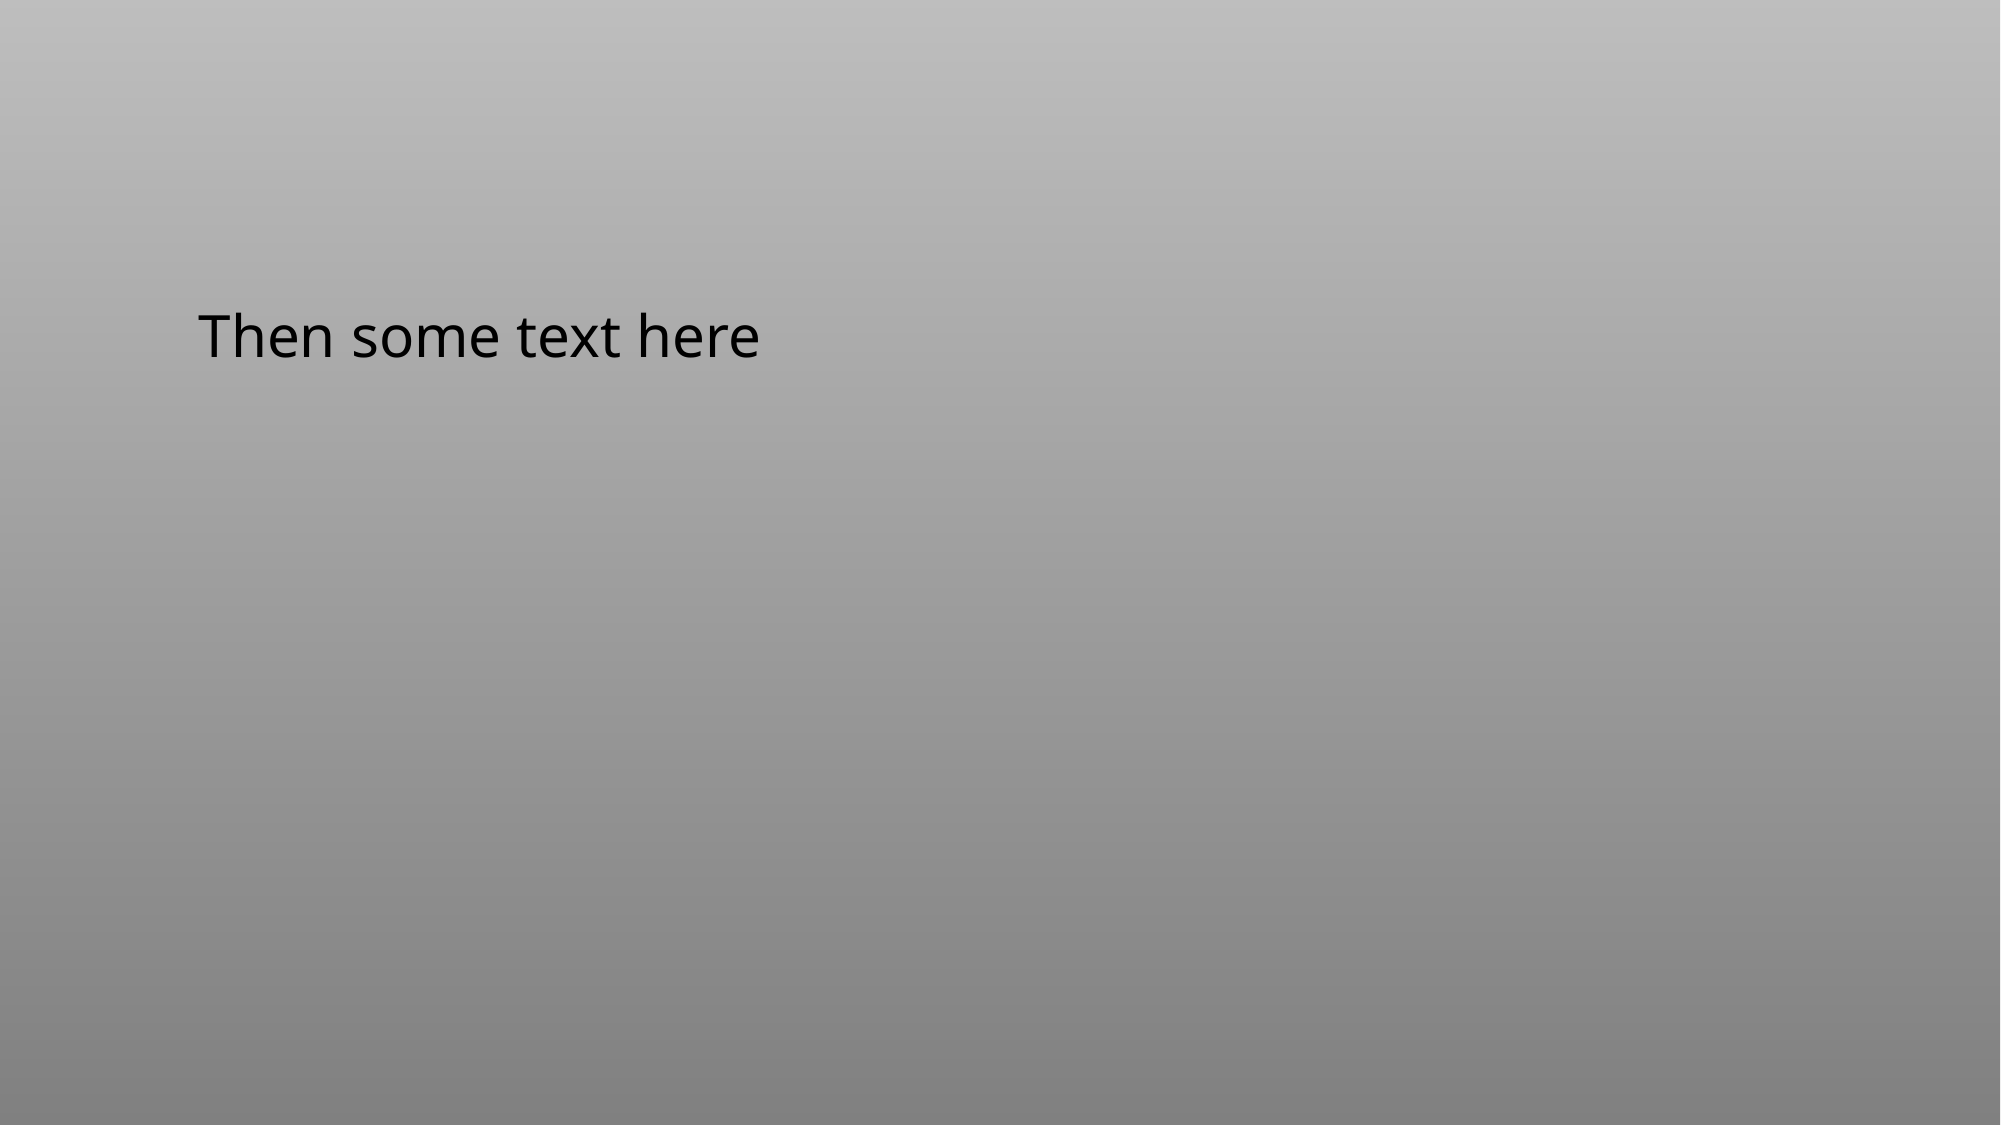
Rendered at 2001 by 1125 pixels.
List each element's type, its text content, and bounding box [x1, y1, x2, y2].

picture [0, 0, 2001, 1125]
list Then some text here [183, 299, 1863, 1014]
